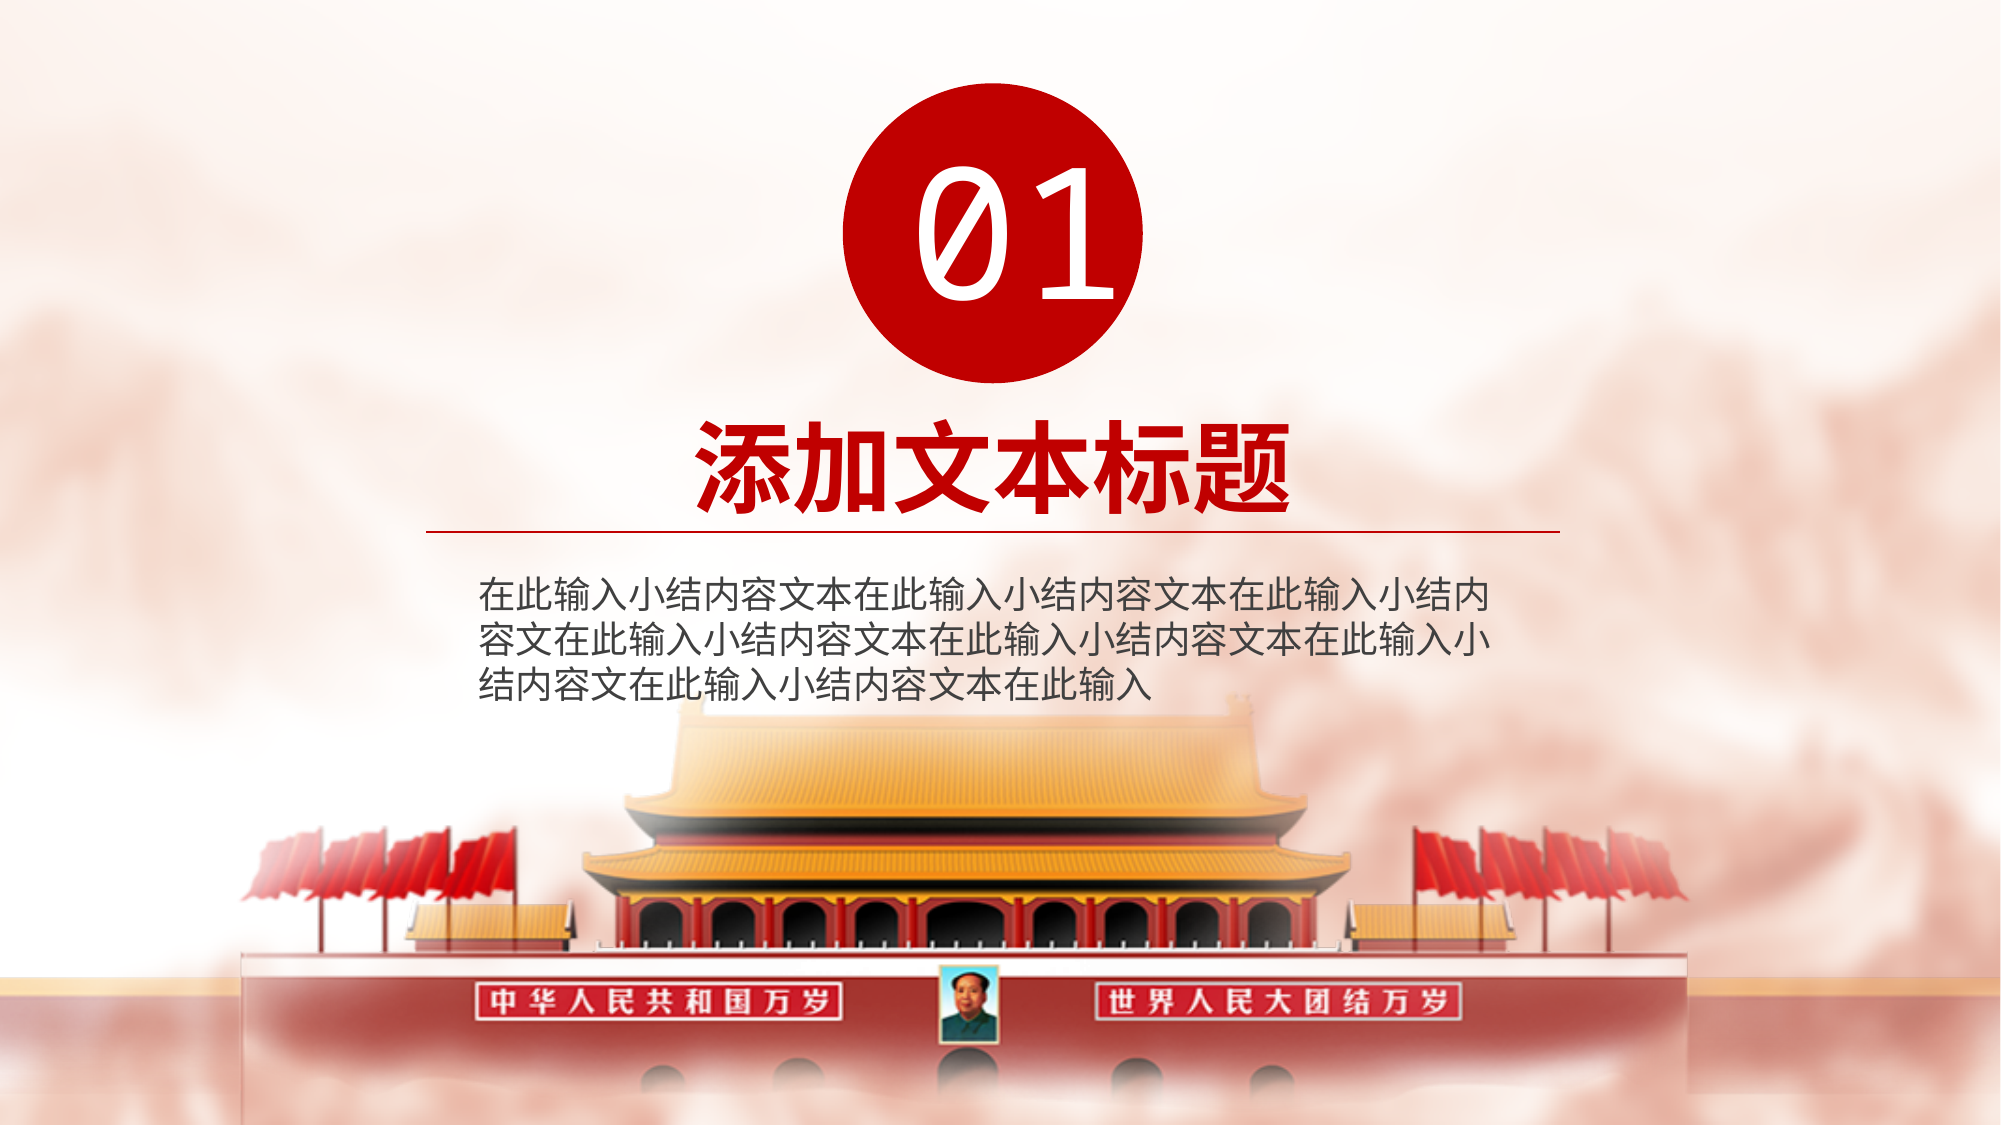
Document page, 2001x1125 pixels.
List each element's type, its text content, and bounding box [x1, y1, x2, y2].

text_box 添加文本标题 [479, 397, 1506, 531]
picture [0, 0, 2001, 1125]
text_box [842, 83, 1223, 384]
text_box 在此输入小结内容文本在此输入小结内容文本在此输入小结内容文在此输入小结内容文本在此输入小结内容文本在此输入小结内容文在此输入小结内容文本在此输入 [463, 563, 1527, 691]
